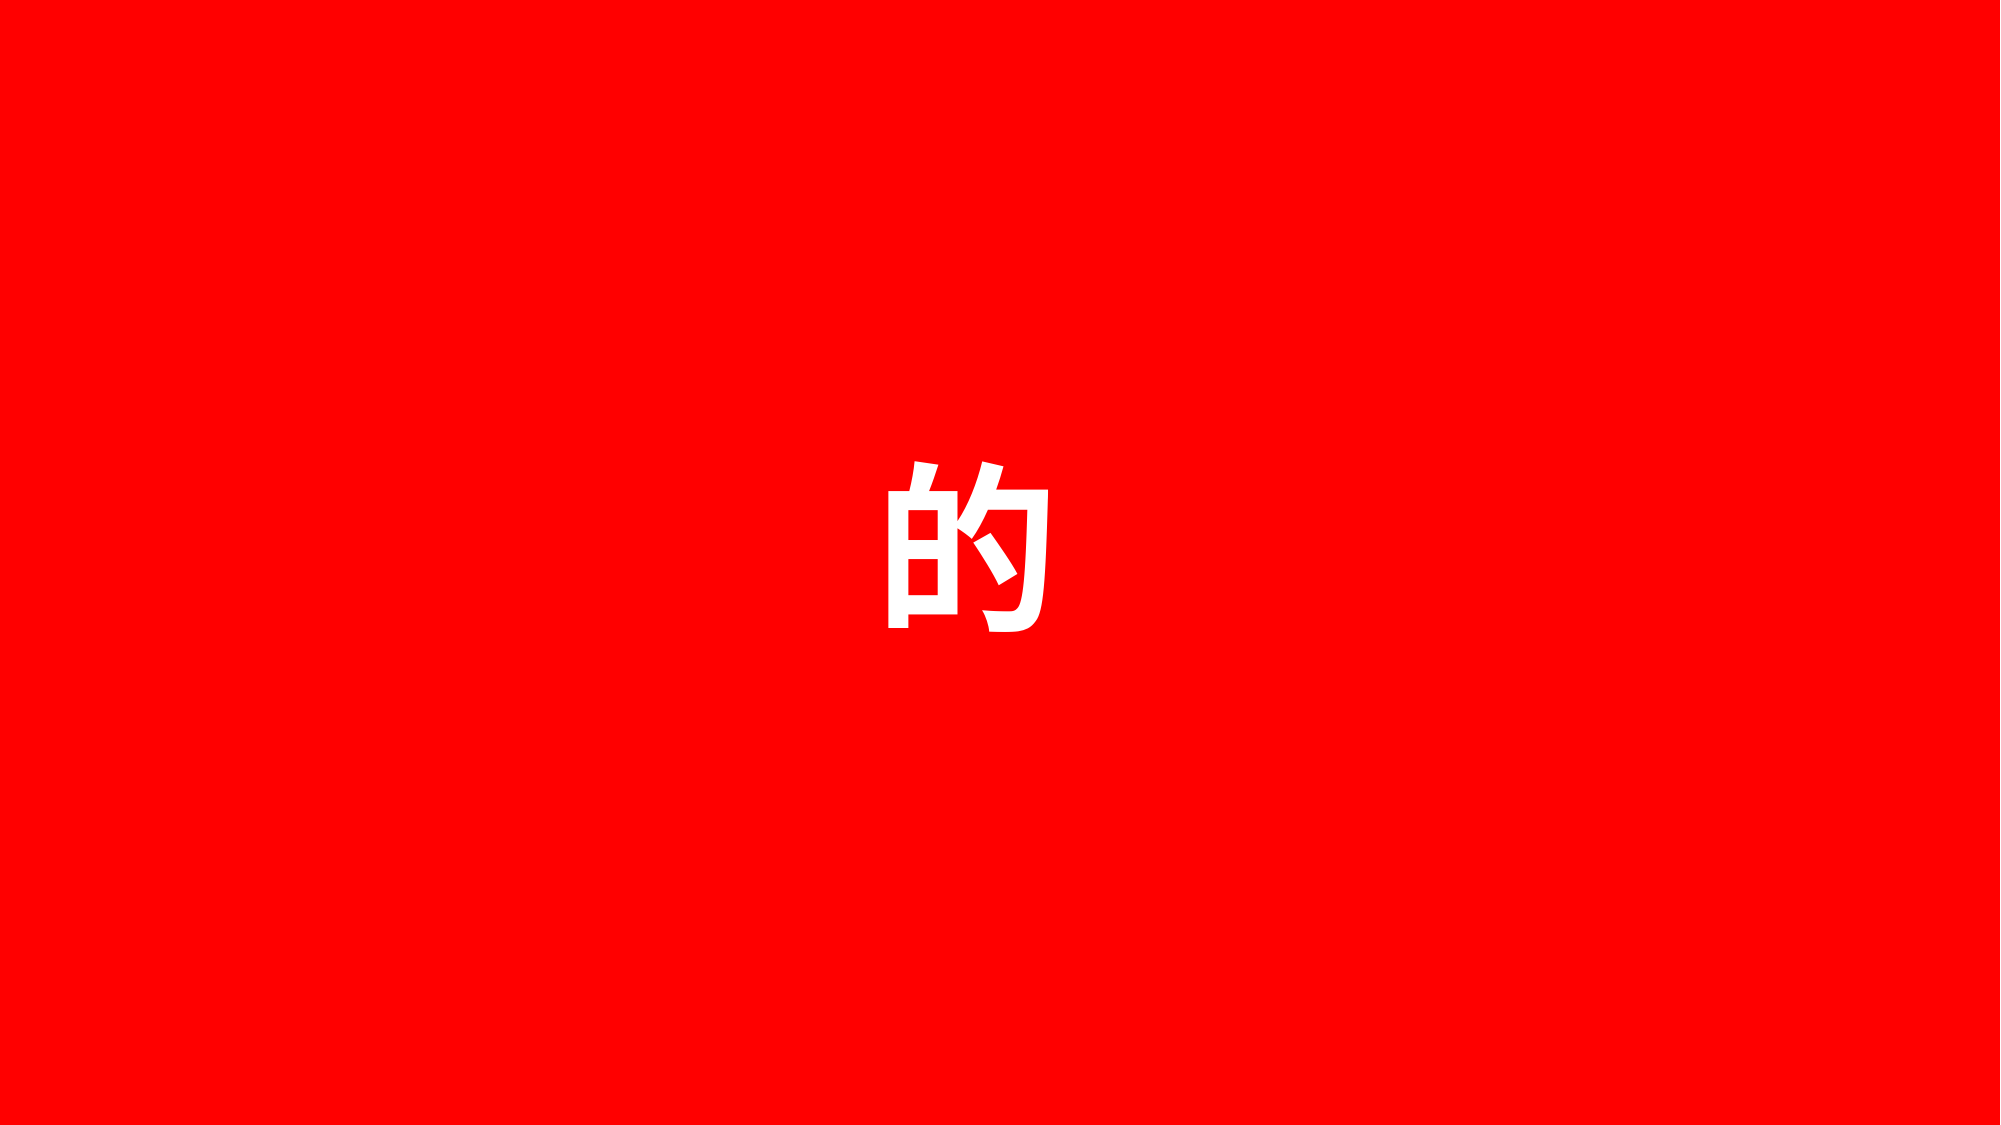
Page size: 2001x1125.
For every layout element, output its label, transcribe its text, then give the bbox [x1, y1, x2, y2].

text_box 的 [860, 426, 1463, 661]
